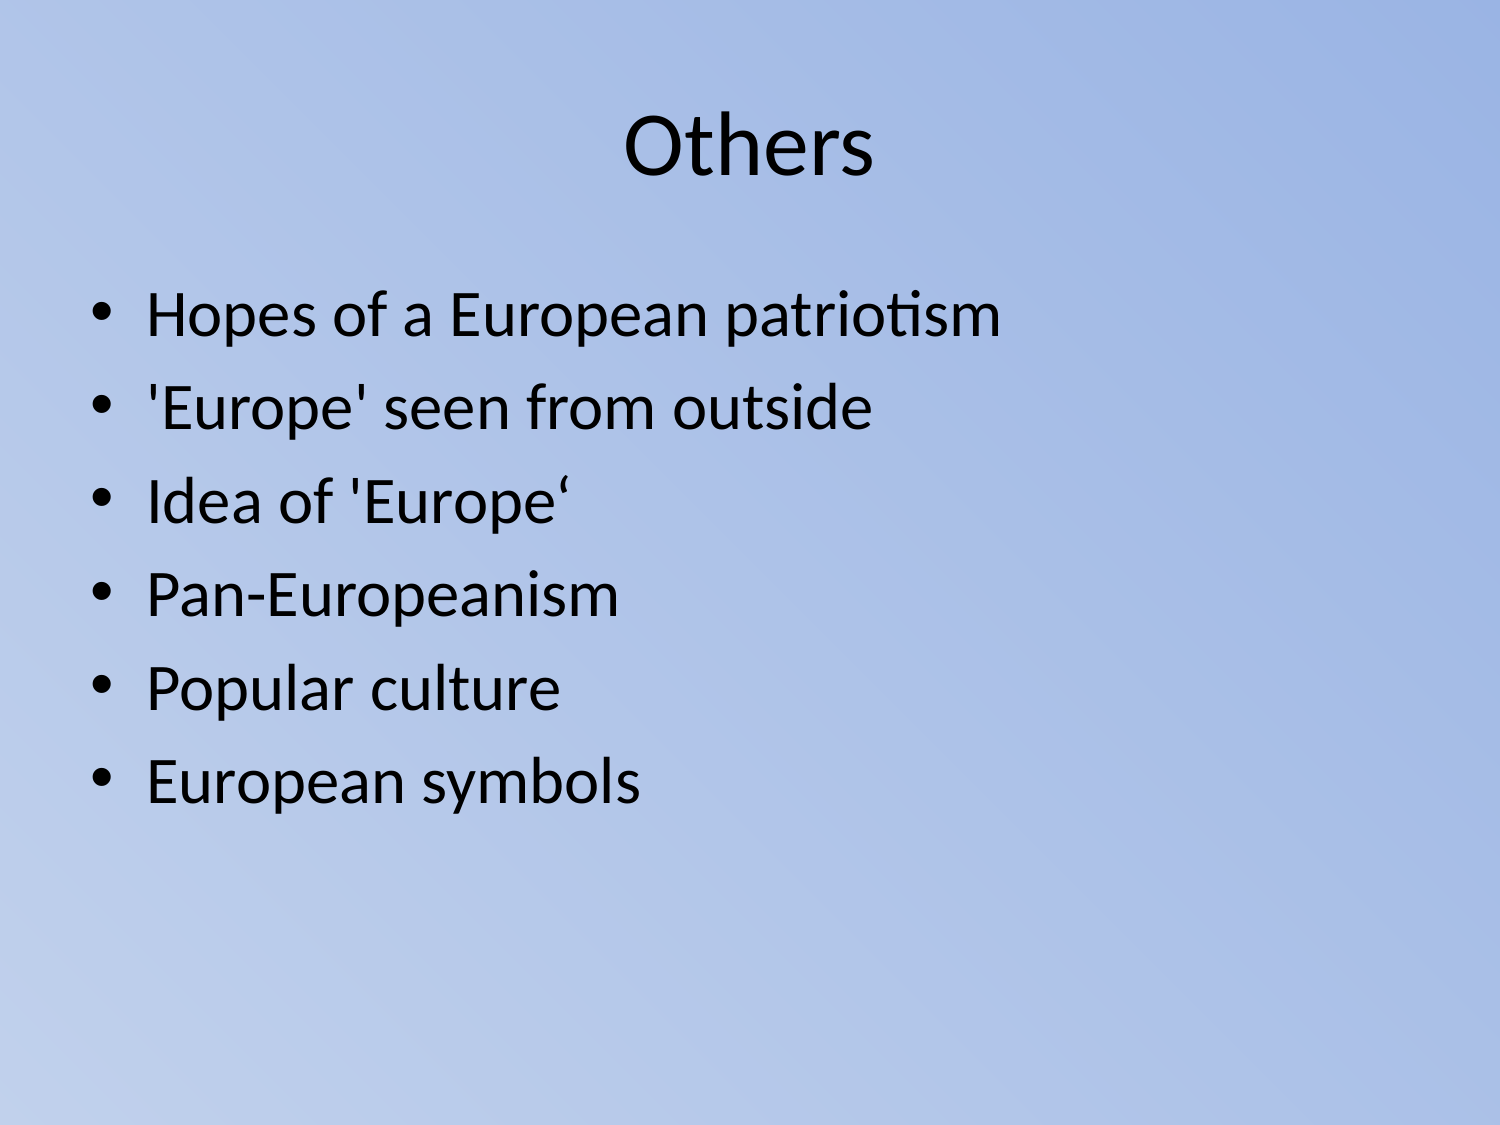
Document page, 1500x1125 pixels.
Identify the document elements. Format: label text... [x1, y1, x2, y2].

title Others [75, 45, 1425, 233]
list Hopes of a European patriotism 'Europe' seen from outside Idea of 'Europe‘ Pan-Europeanism Popular culture European symbols [75, 262, 1425, 1005]
